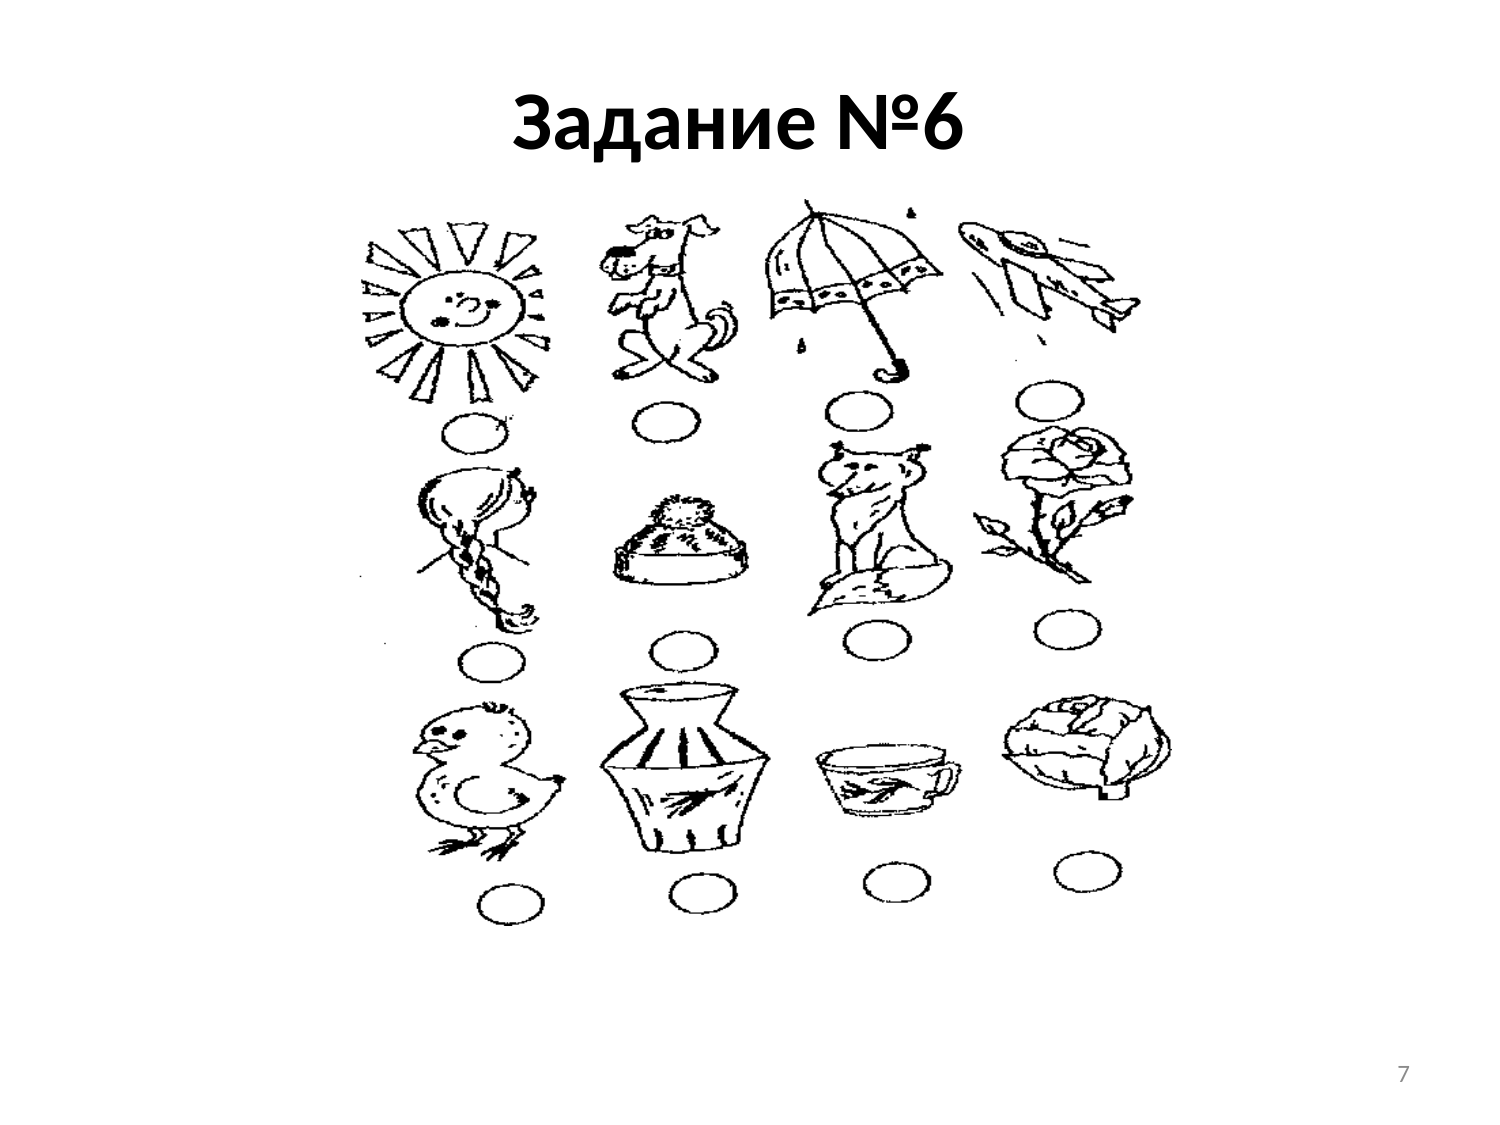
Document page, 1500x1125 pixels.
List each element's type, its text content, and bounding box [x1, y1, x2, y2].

picture [304, 198, 1172, 926]
text_box Задание №6 [495, 58, 983, 174]
slide_number 7 [1074, 1042, 1425, 1103]
